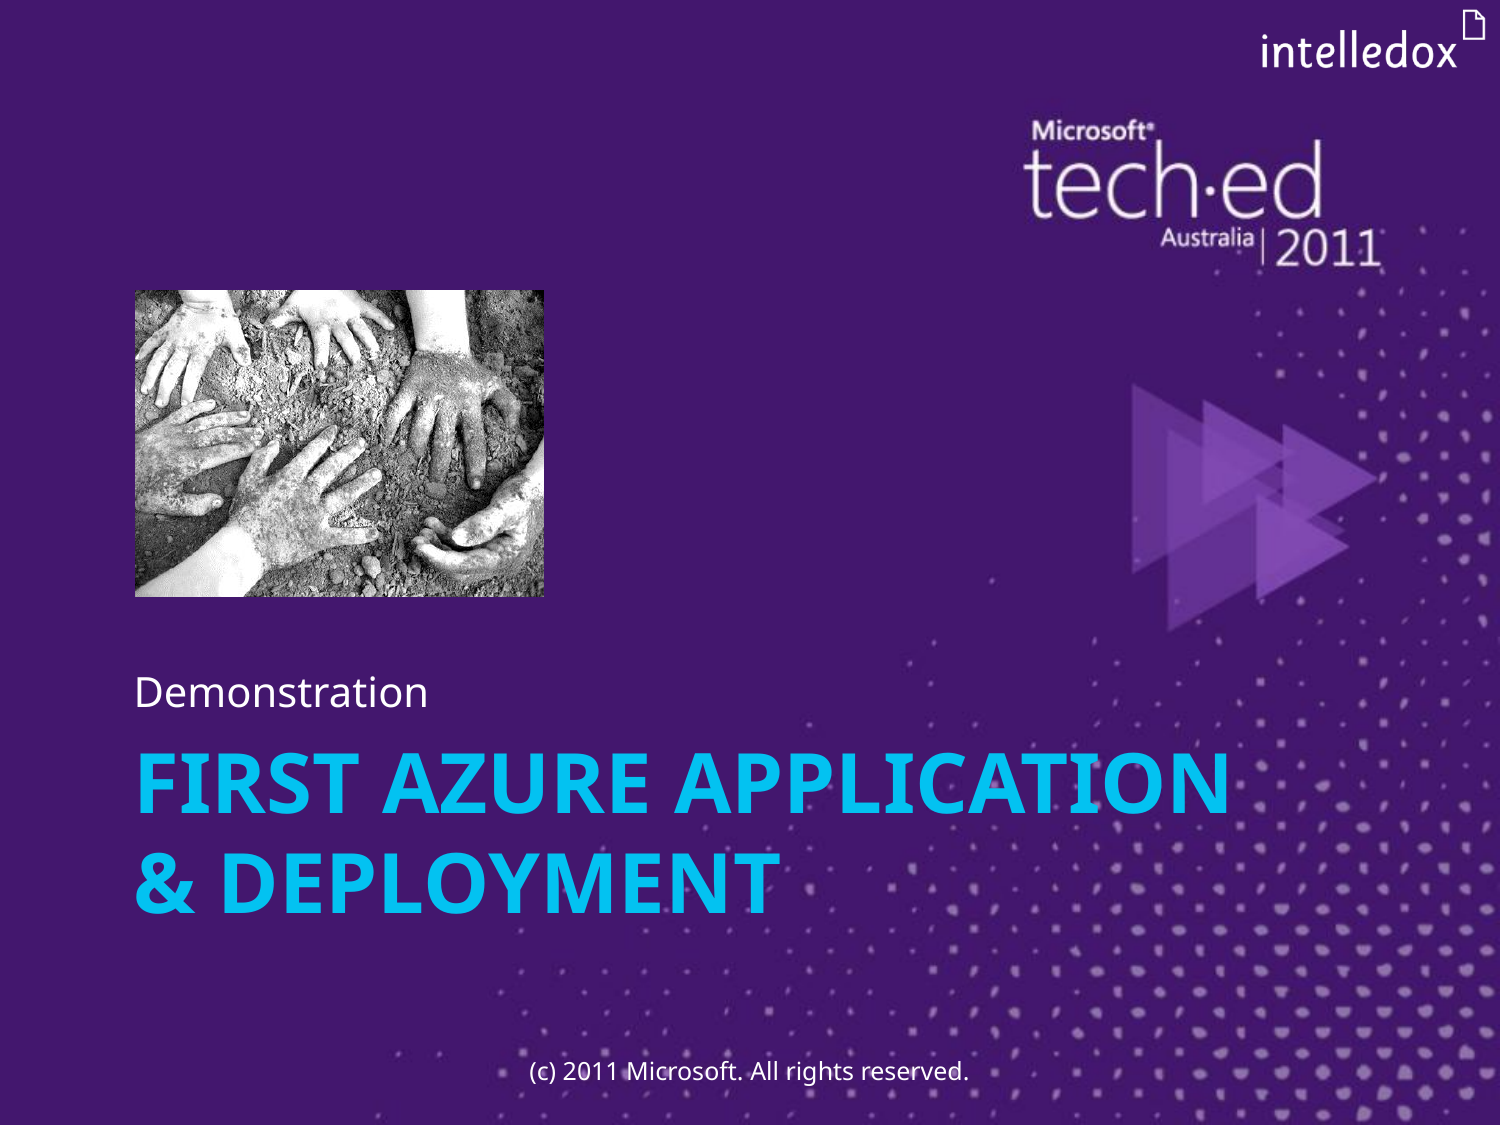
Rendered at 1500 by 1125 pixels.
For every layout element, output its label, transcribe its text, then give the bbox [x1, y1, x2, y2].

footer (c) 2011 Microsoft. All rights reserved. [512, 1042, 988, 1103]
list Demonstration [118, 476, 1394, 723]
title First Azure Application & deployment [118, 723, 1394, 947]
picture [0, 0, 1500, 1125]
